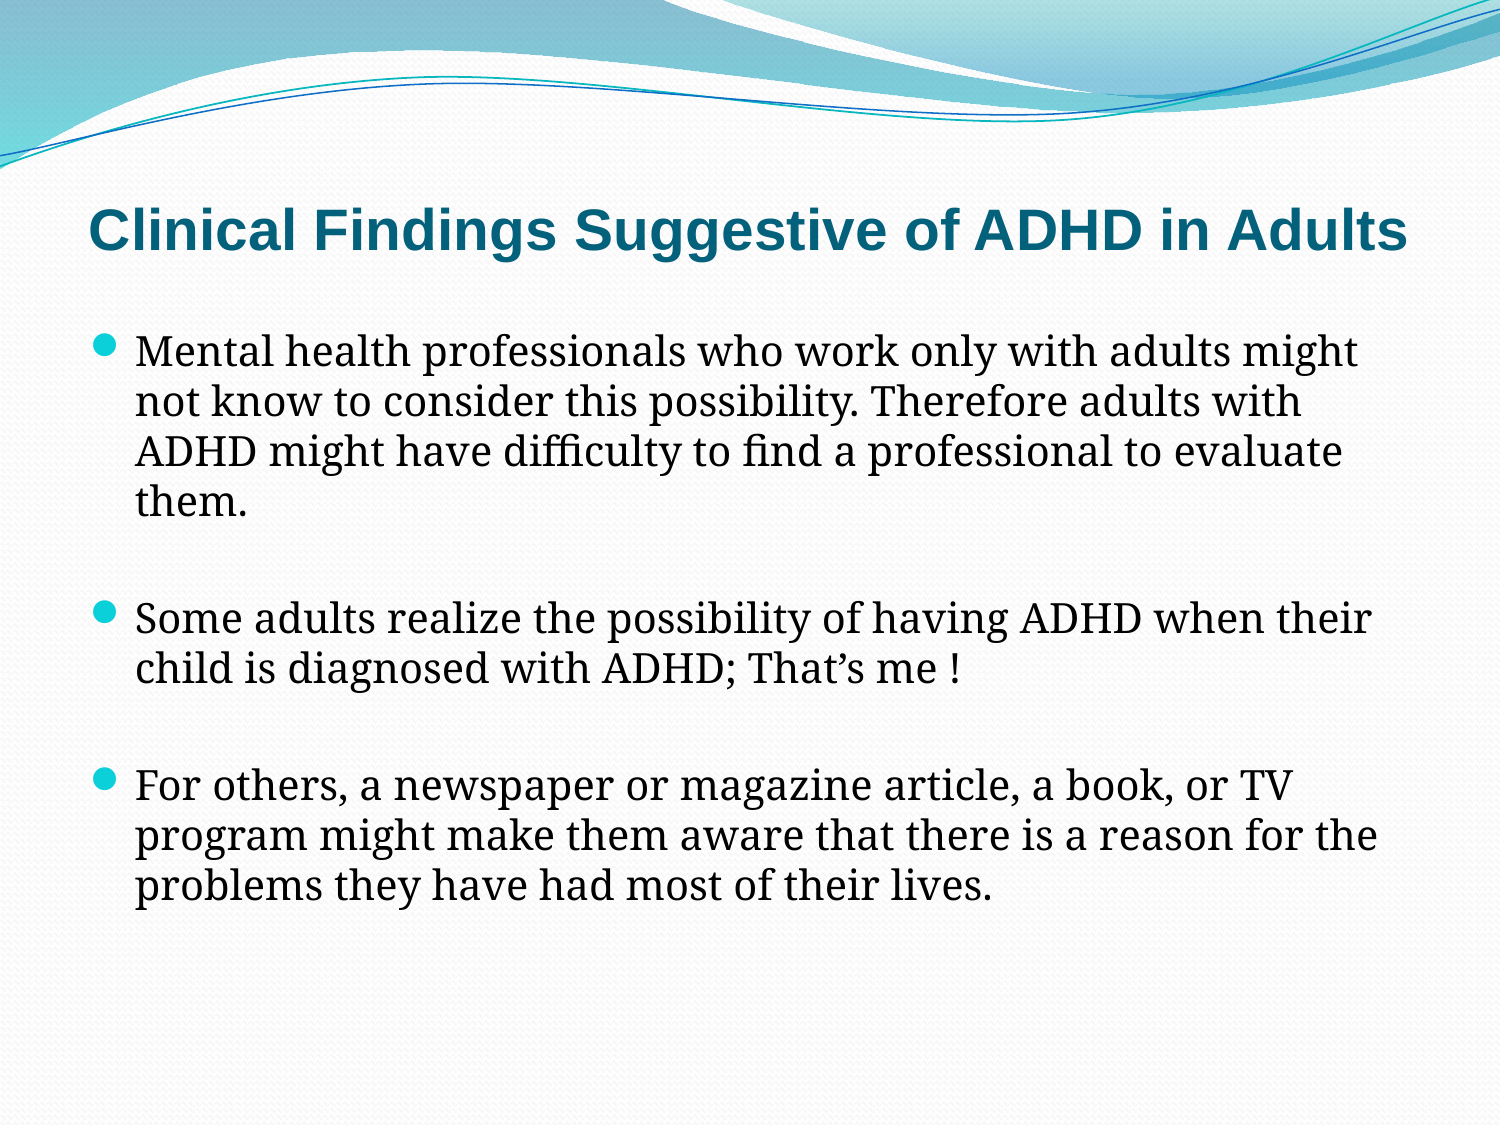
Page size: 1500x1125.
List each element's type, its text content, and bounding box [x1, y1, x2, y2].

title Clinical Findings Suggestive of ADHD in Adults [75, 115, 1425, 263]
list Mental health professionals who work only with adults might not know to consider this possibility. Therefore adults with ADHD might have difficulty to find a professional to evaluate them. Some adults realize the possibility of having ADHD when their child is diagnosed with ADHD; That’s me ! For others, a newspaper or magazine article, a book, or TV program might make them aware that there is a reason for the problems they have had most of their lives. [75, 317, 1425, 1038]
